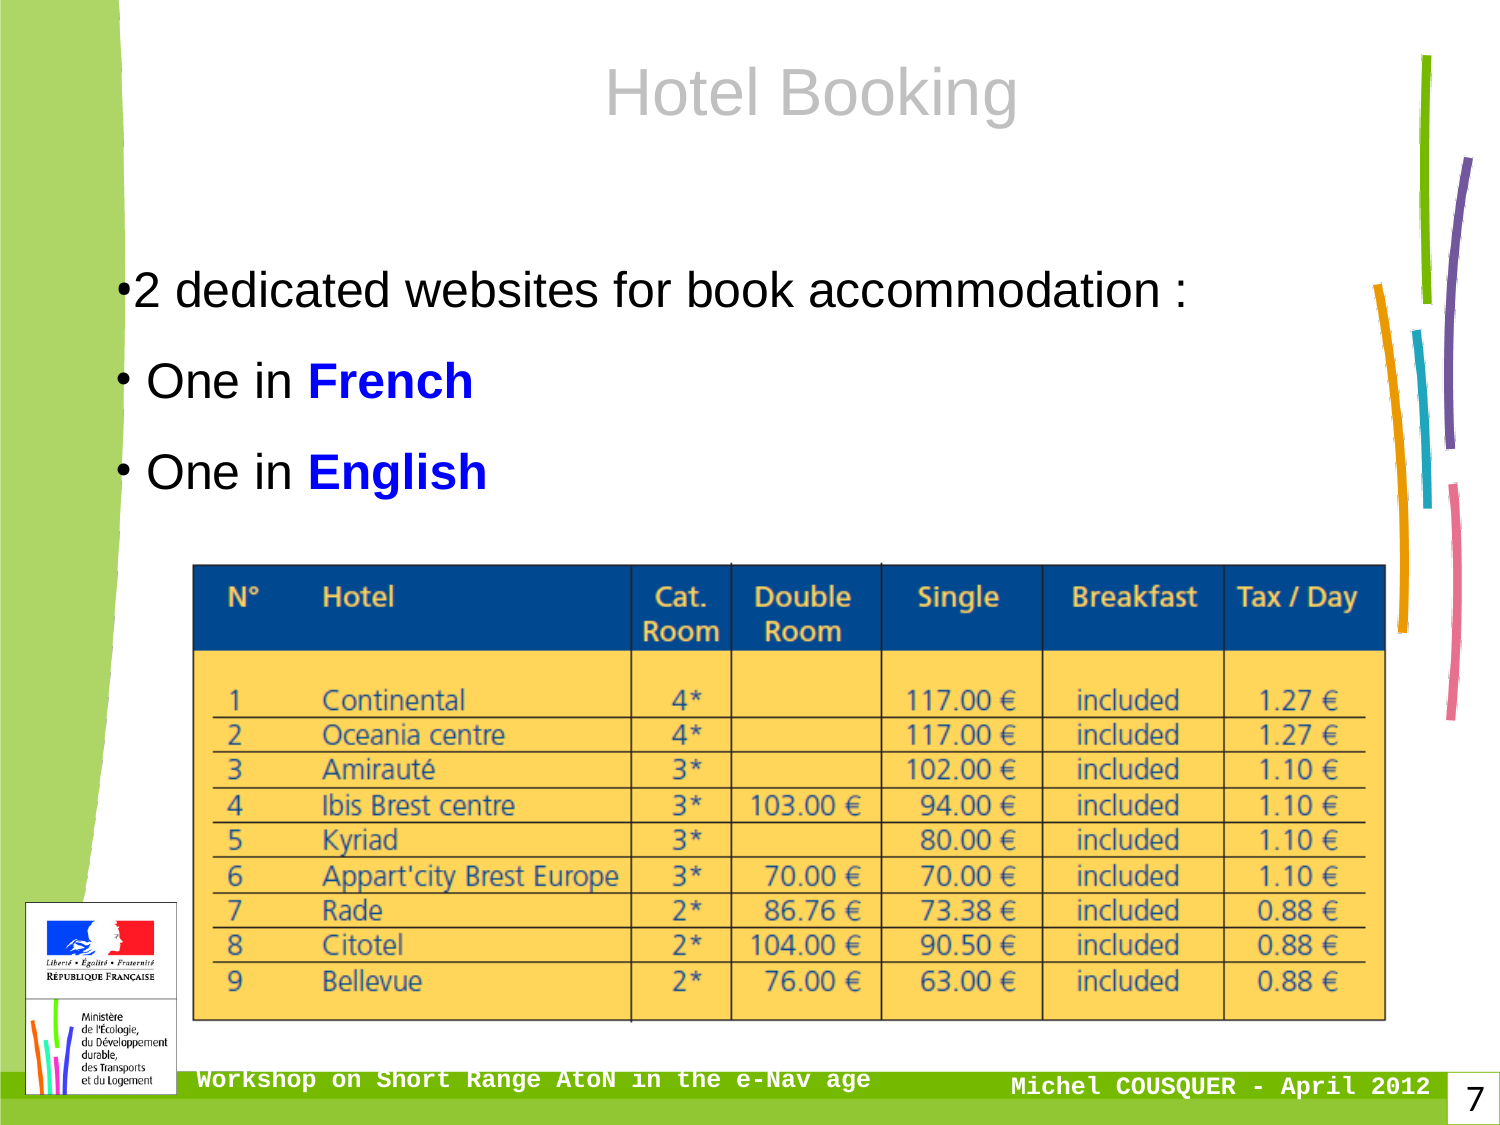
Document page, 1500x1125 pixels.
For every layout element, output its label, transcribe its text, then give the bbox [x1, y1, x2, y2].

picture [0, 0, 1500, 1125]
title Hotel Booking [265, 0, 1359, 183]
text_box 2 dedicated websites for book accommodation : One in French One in English [99, 249, 1388, 691]
